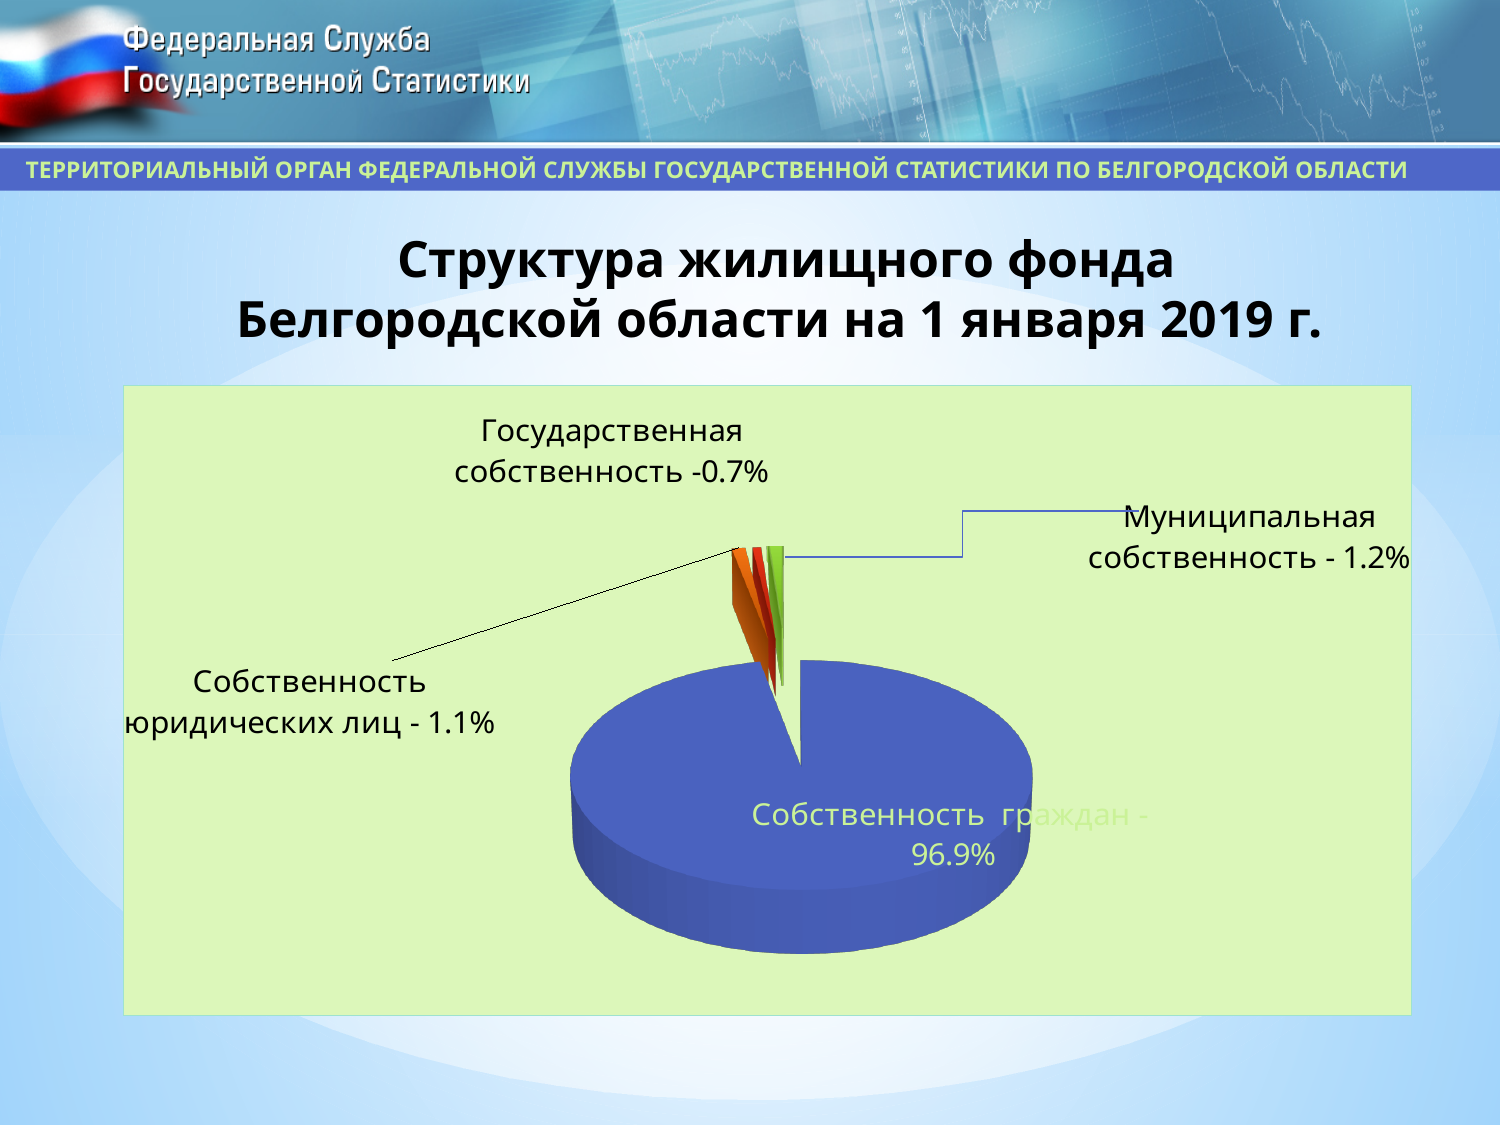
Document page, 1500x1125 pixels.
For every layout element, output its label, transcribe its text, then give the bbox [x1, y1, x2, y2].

title Структура жилищного фонда Белгородской области на 1 января 2019 г. [183, 219, 1361, 382]
picture [0, 0, 1500, 145]
chart [123, 385, 1412, 1036]
text_box ТЕРРИТОРИАЛЬНЫЙ ОРГАН ФЕДЕРАЛЬНОЙ СЛУЖБЫ ГОСУДАРСТВЕННОЙ СТАТИСТИКИ ПО БЕЛГОРОДСКОЙ ОБЛАСТИ [0, 152, 1500, 191]
